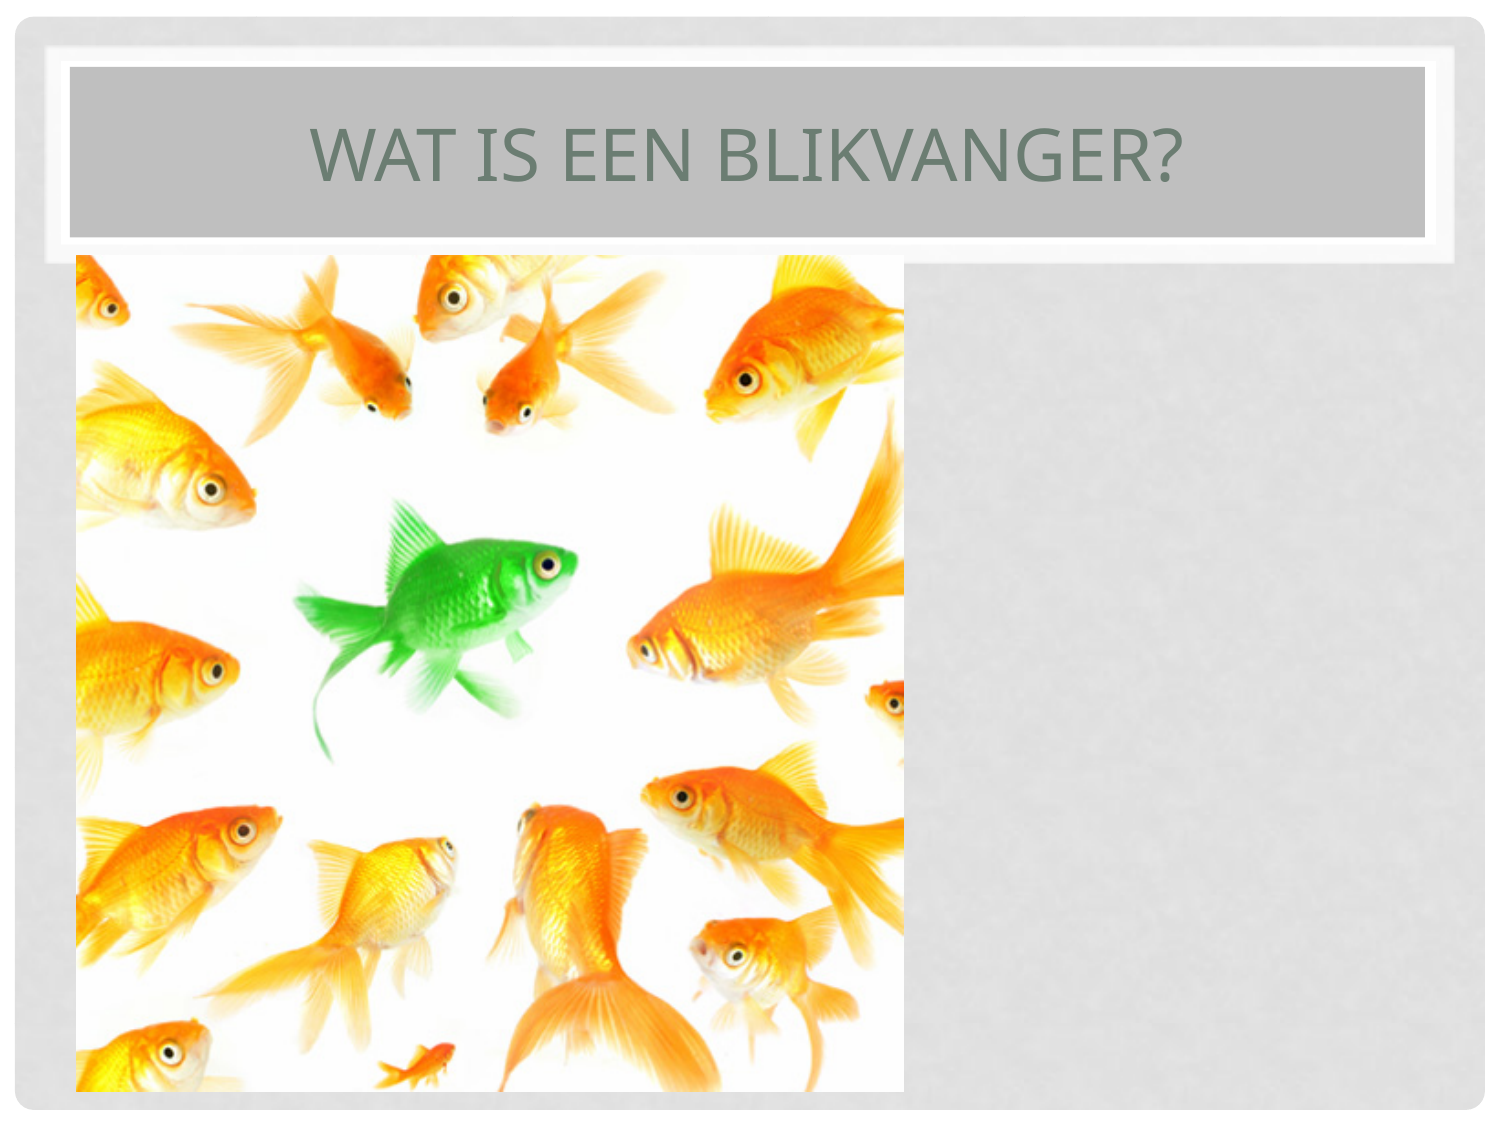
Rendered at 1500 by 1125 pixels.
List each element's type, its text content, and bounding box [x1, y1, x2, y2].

picture [76, 255, 904, 1092]
title Wat is een blikvanger? [69, 66, 1425, 238]
